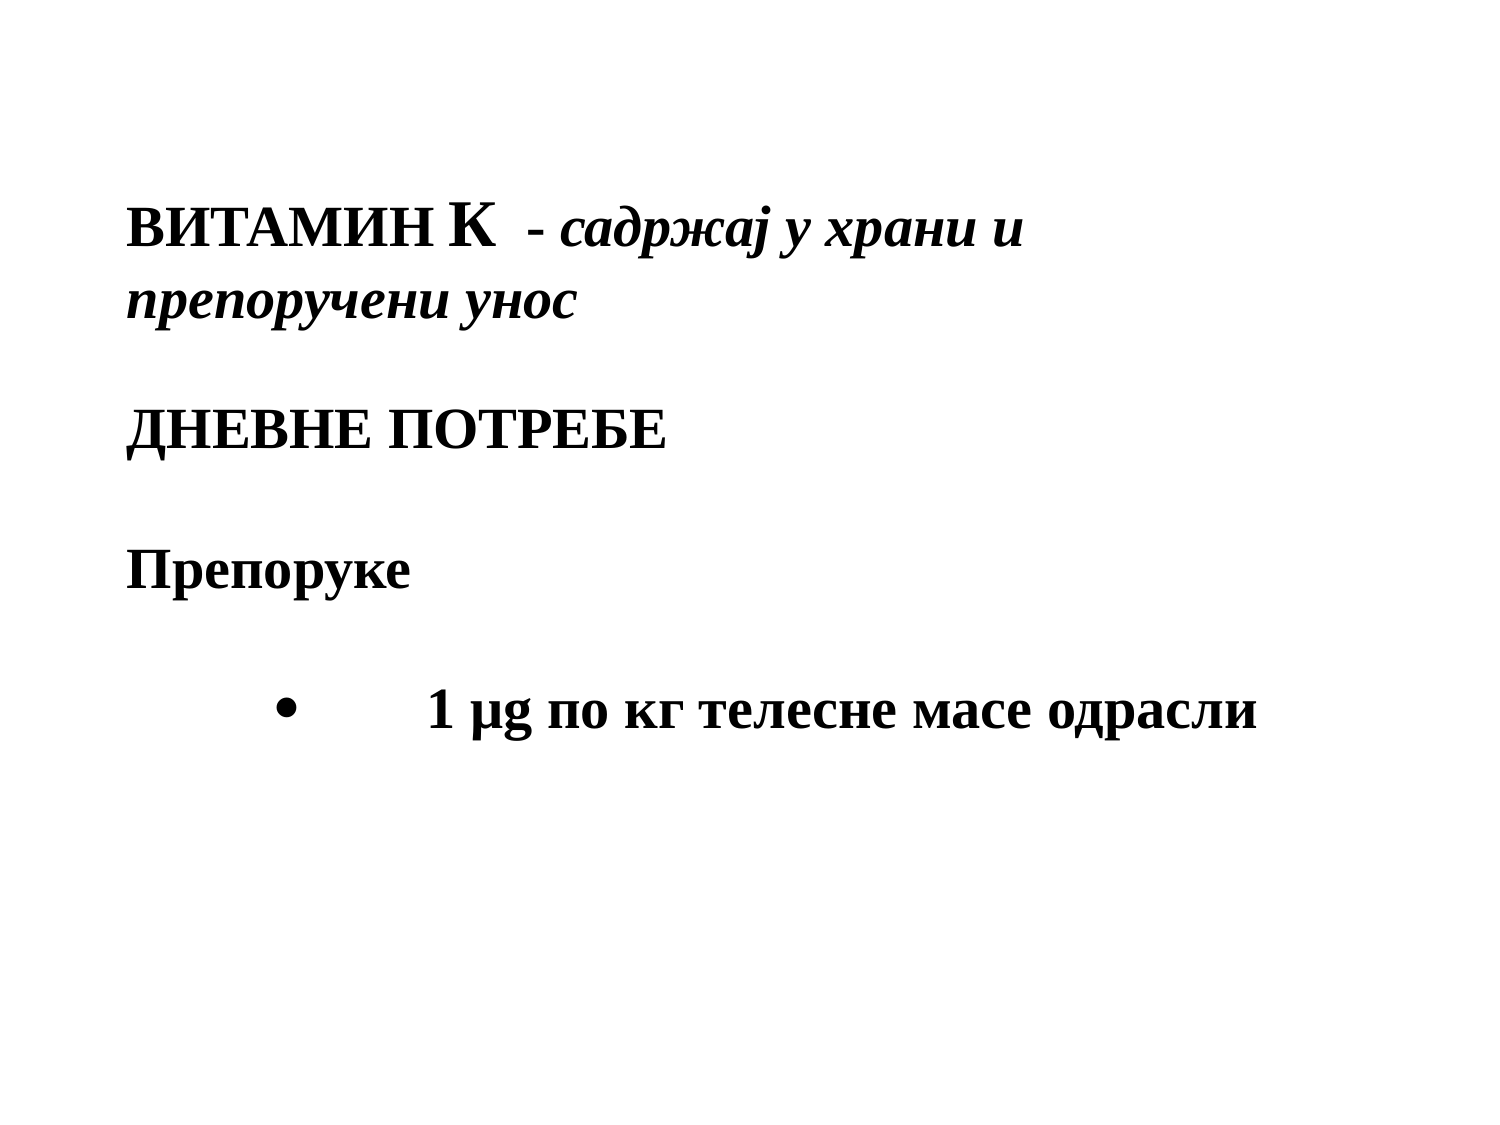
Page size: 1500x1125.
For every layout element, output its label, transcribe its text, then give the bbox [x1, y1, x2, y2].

text_box ВИТАМИН К - садржај у храни и препоручени унос ДНЕВНЕ ПОТРЕБЕ Препоруке · 1 μg по кг телесне масе одрасли [112, 172, 1375, 853]
